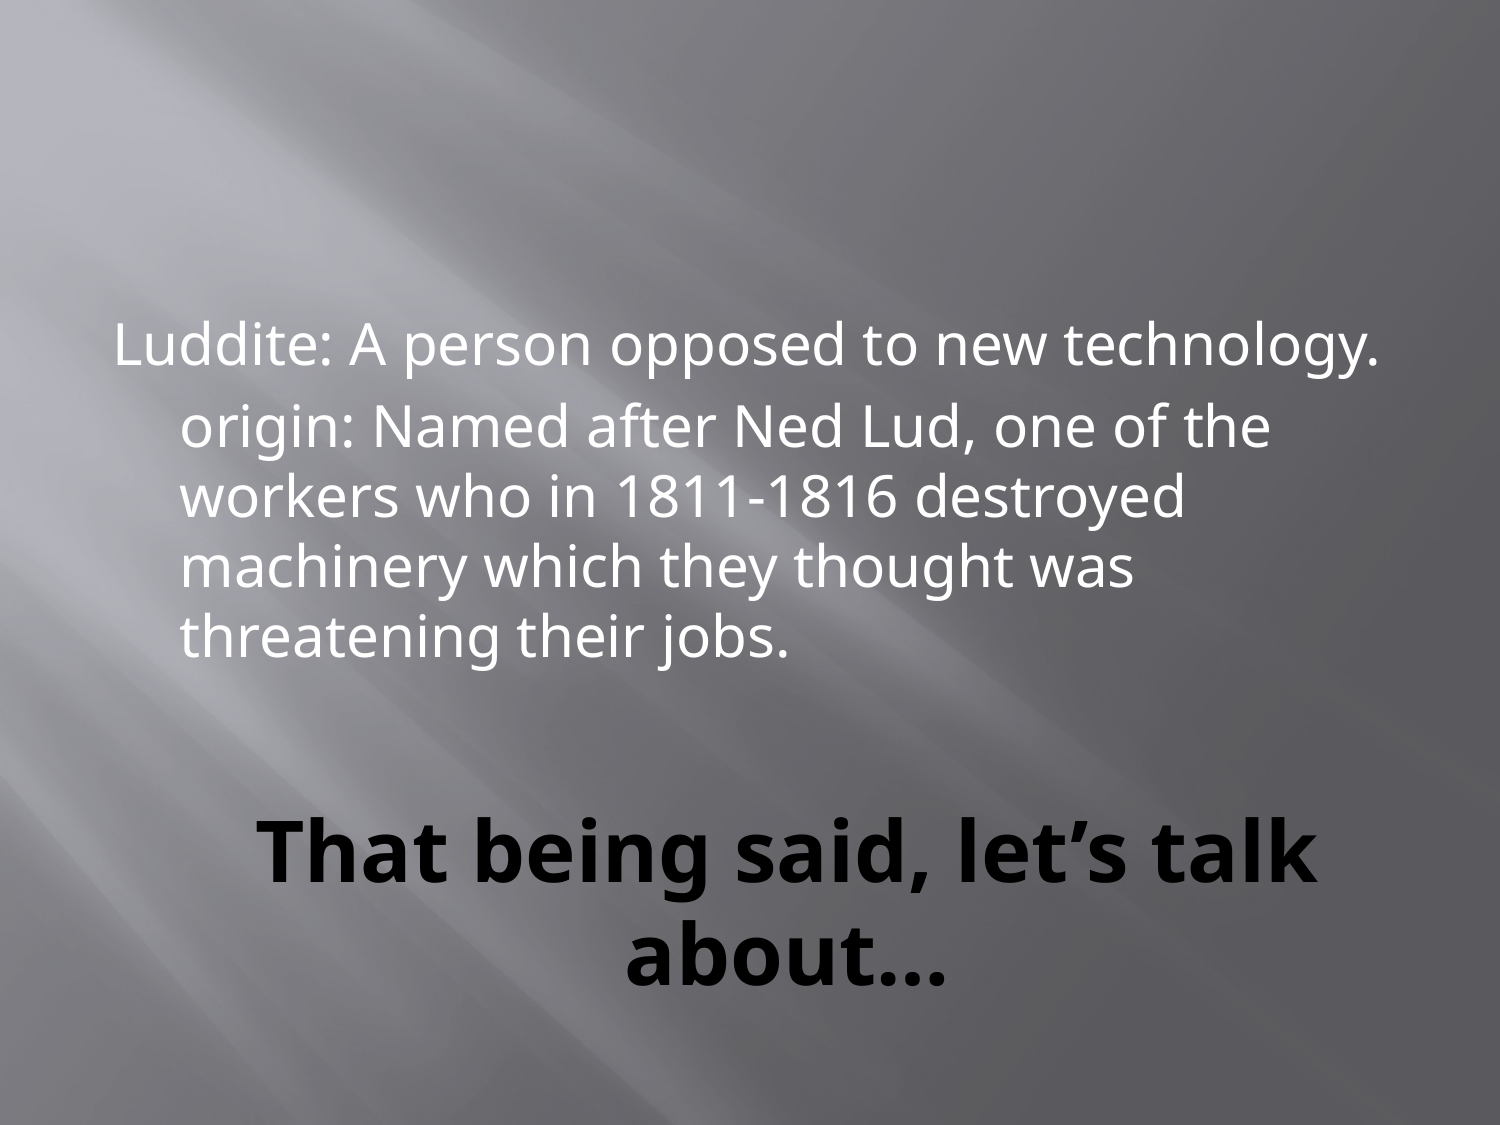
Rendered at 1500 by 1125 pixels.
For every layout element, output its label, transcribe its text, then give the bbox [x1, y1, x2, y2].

list Luddite: A person opposed to new technology. origin: Named after Ned Lud, one of the workers who in 1811-1816 destroyed machinery which they thought was threatening their jobs. [75, 299, 1425, 713]
title That being said, let’s talk about… [125, 774, 1450, 1025]
